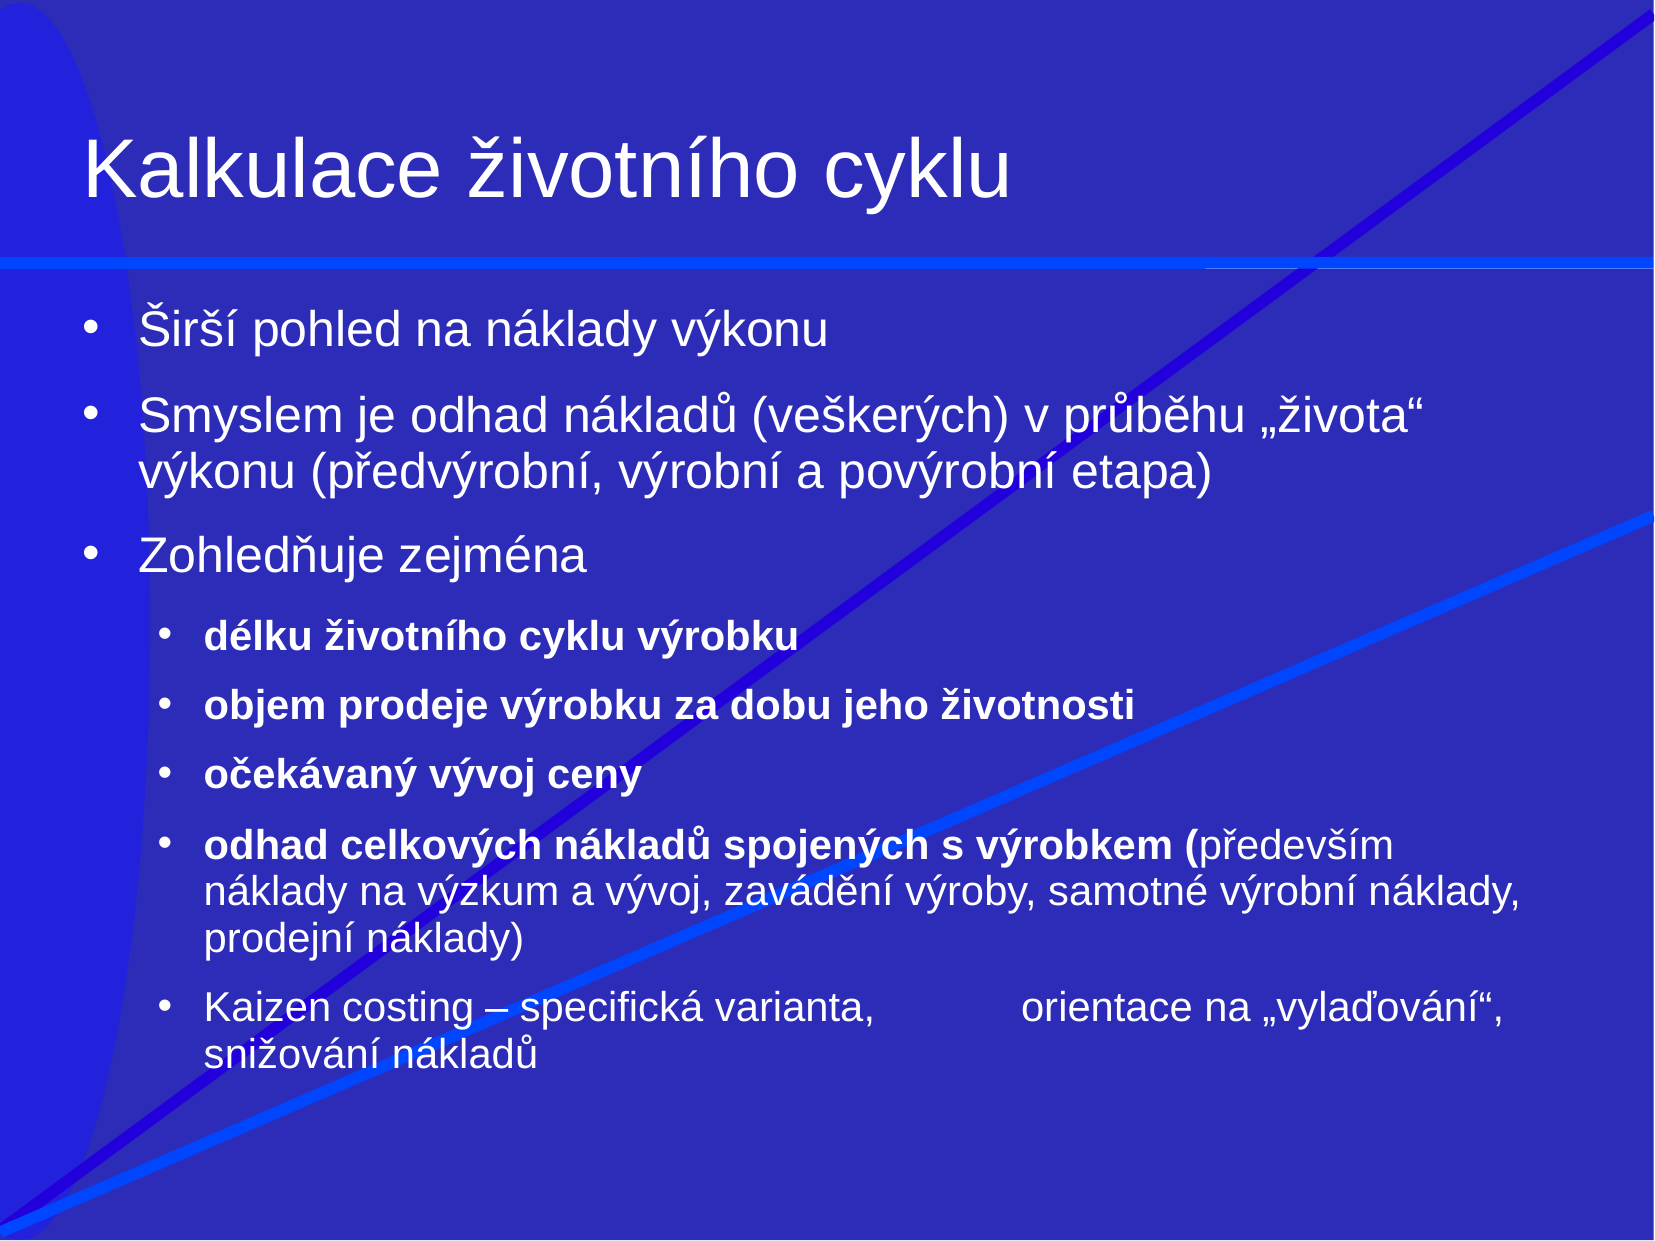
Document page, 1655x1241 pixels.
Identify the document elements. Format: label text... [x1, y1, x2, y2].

text_box Širší pohled na náklady výkonu Smyslem je odhad nákladů (veškerých) v průběhu „života“ výkonu (předvýrobní, výrobní a povýrobní etapa) Zohledňuje zejména délku životního cyklu výrobku objem prodeje výrobku za dobu jeho životnosti očekávaný vývoj ceny odhad celkových nákladů spojených s výrobkem (především náklady na výzkum a vývoj, zavádění výroby, samotné výrobní náklady, prodejní náklady) Kaizen costing – specifická varianta, orientace na „vylaďování“, snižování nákladů [80, 296, 1570, 1077]
title Kalkulace životního cyklu [80, 67, 1574, 321]
